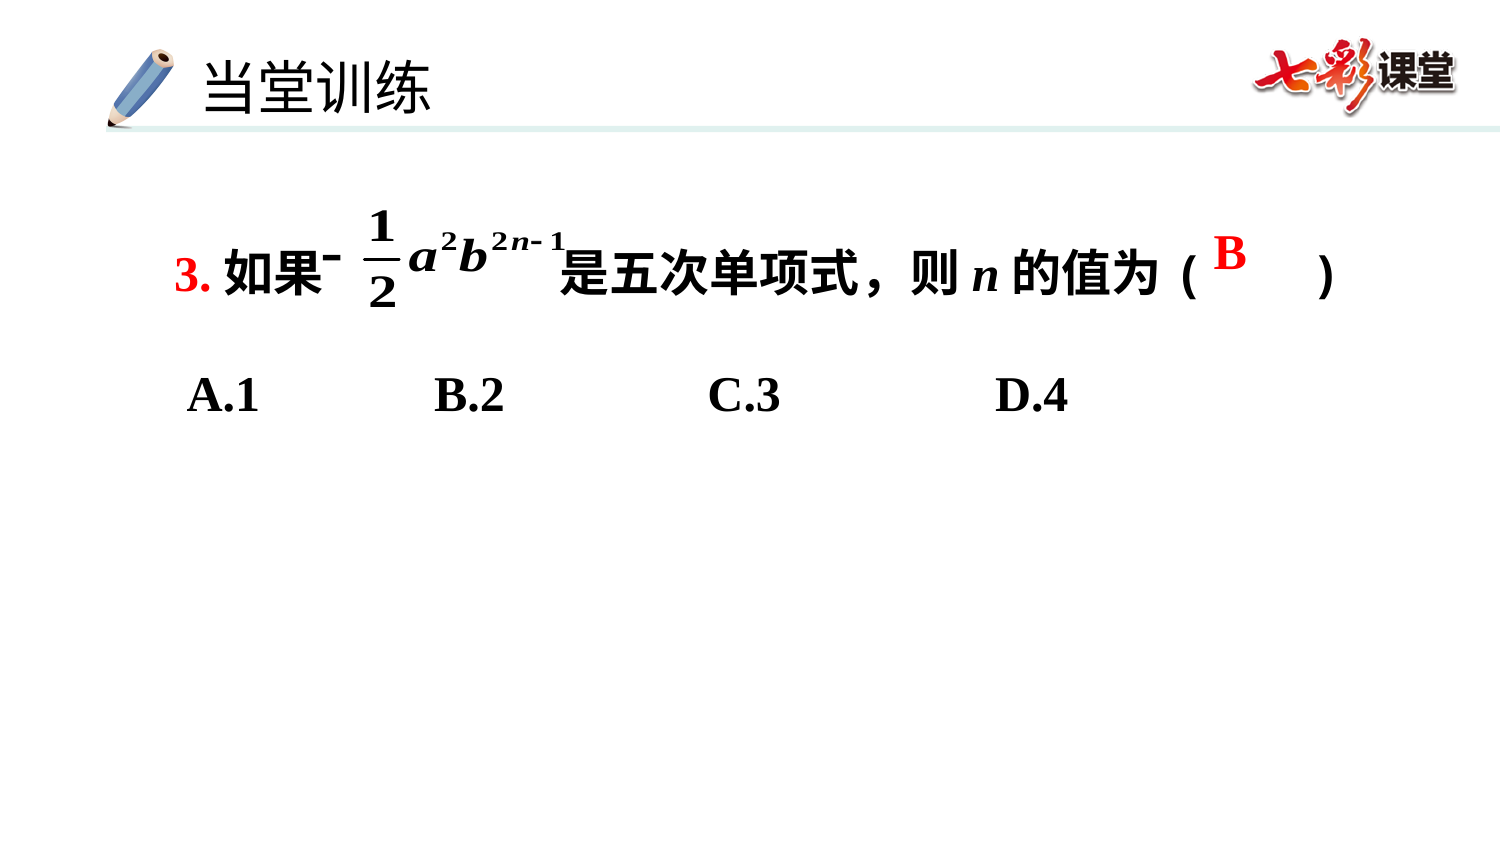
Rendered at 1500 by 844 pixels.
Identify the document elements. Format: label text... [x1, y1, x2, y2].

text_box B [1198, 212, 1270, 287]
text_box 3.如果 是五次单项式，则n的值为( ) A.1 B.2 C.3 D.4 [159, 173, 1435, 429]
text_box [312, 197, 579, 318]
picture [100, 32, 181, 146]
picture [1249, 32, 1461, 118]
